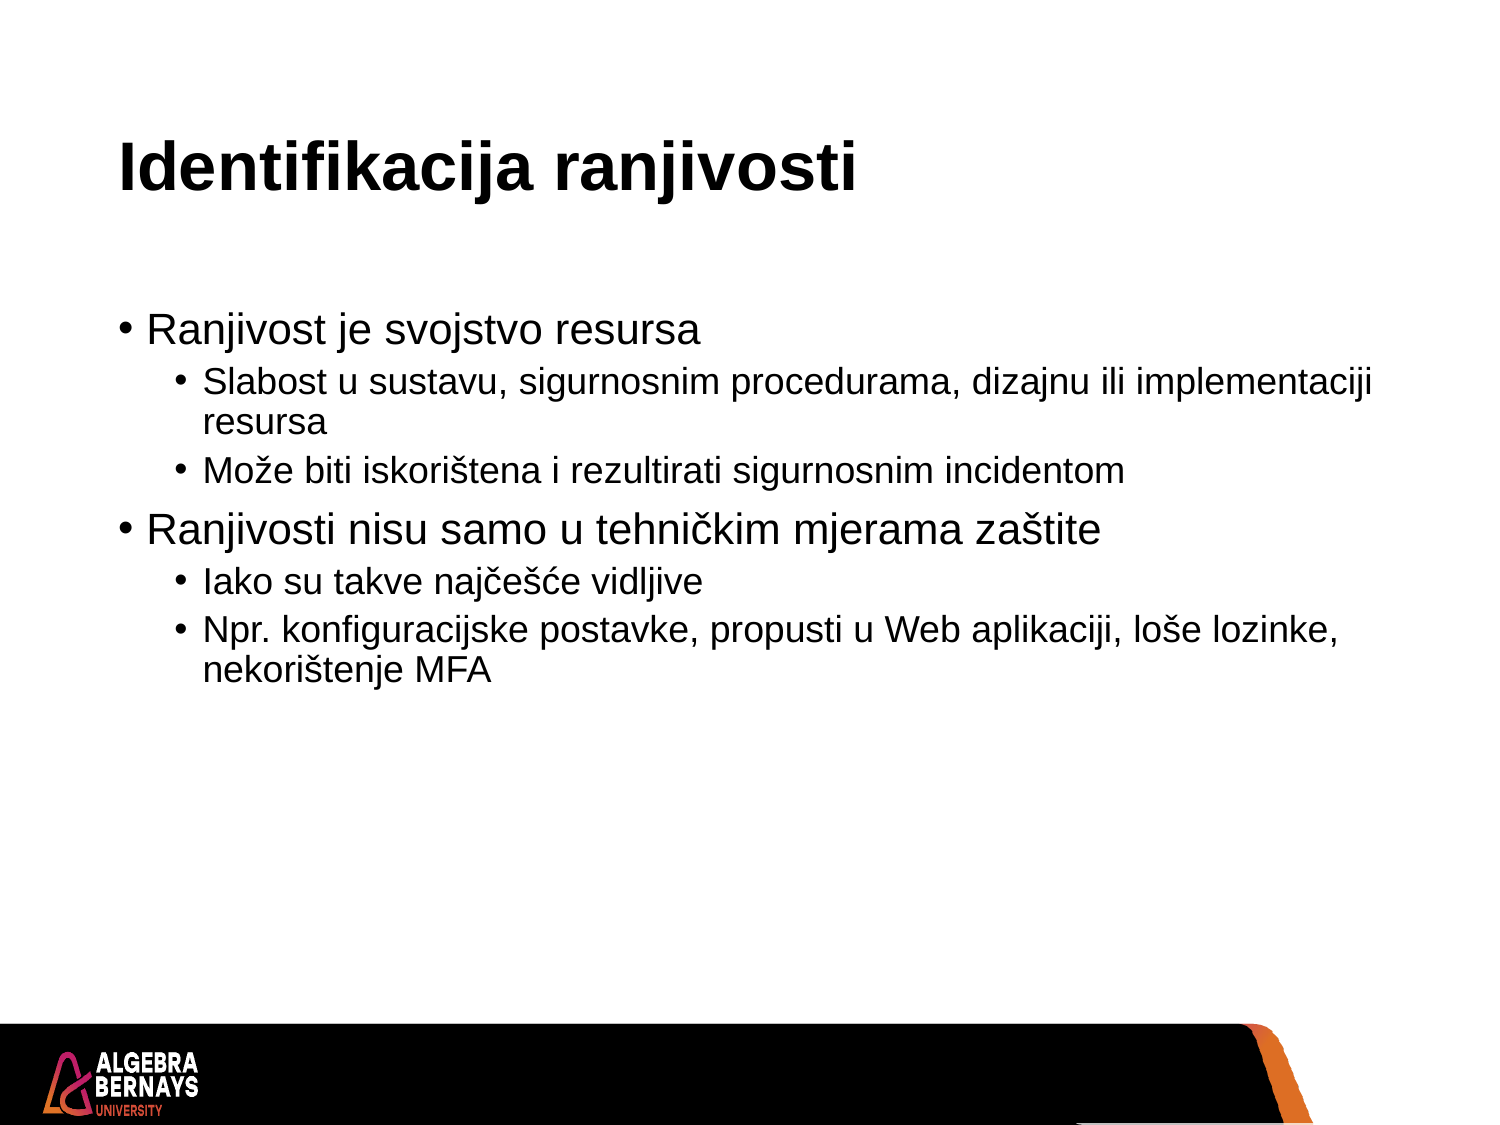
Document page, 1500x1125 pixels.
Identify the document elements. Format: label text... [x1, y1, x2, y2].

picture [0, 1023, 1468, 1125]
list Ranjivost je svojstvo resursa Slabost u sustavu, sigurnosnim procedurama, dizajnu ili implementaciji resursa Može biti iskorištena i rezultirati sigurnosnim incidentom Ranjivosti nisu samo u tehničkim mjerama zaštite Iako su takve najčešće vidljive Npr. konfiguracijske postavke, propusti u Web aplikaciji, loše lozinke, nekorištenje MFA [103, 299, 1397, 1014]
title Identifikacija ranjivosti [103, 59, 1397, 278]
